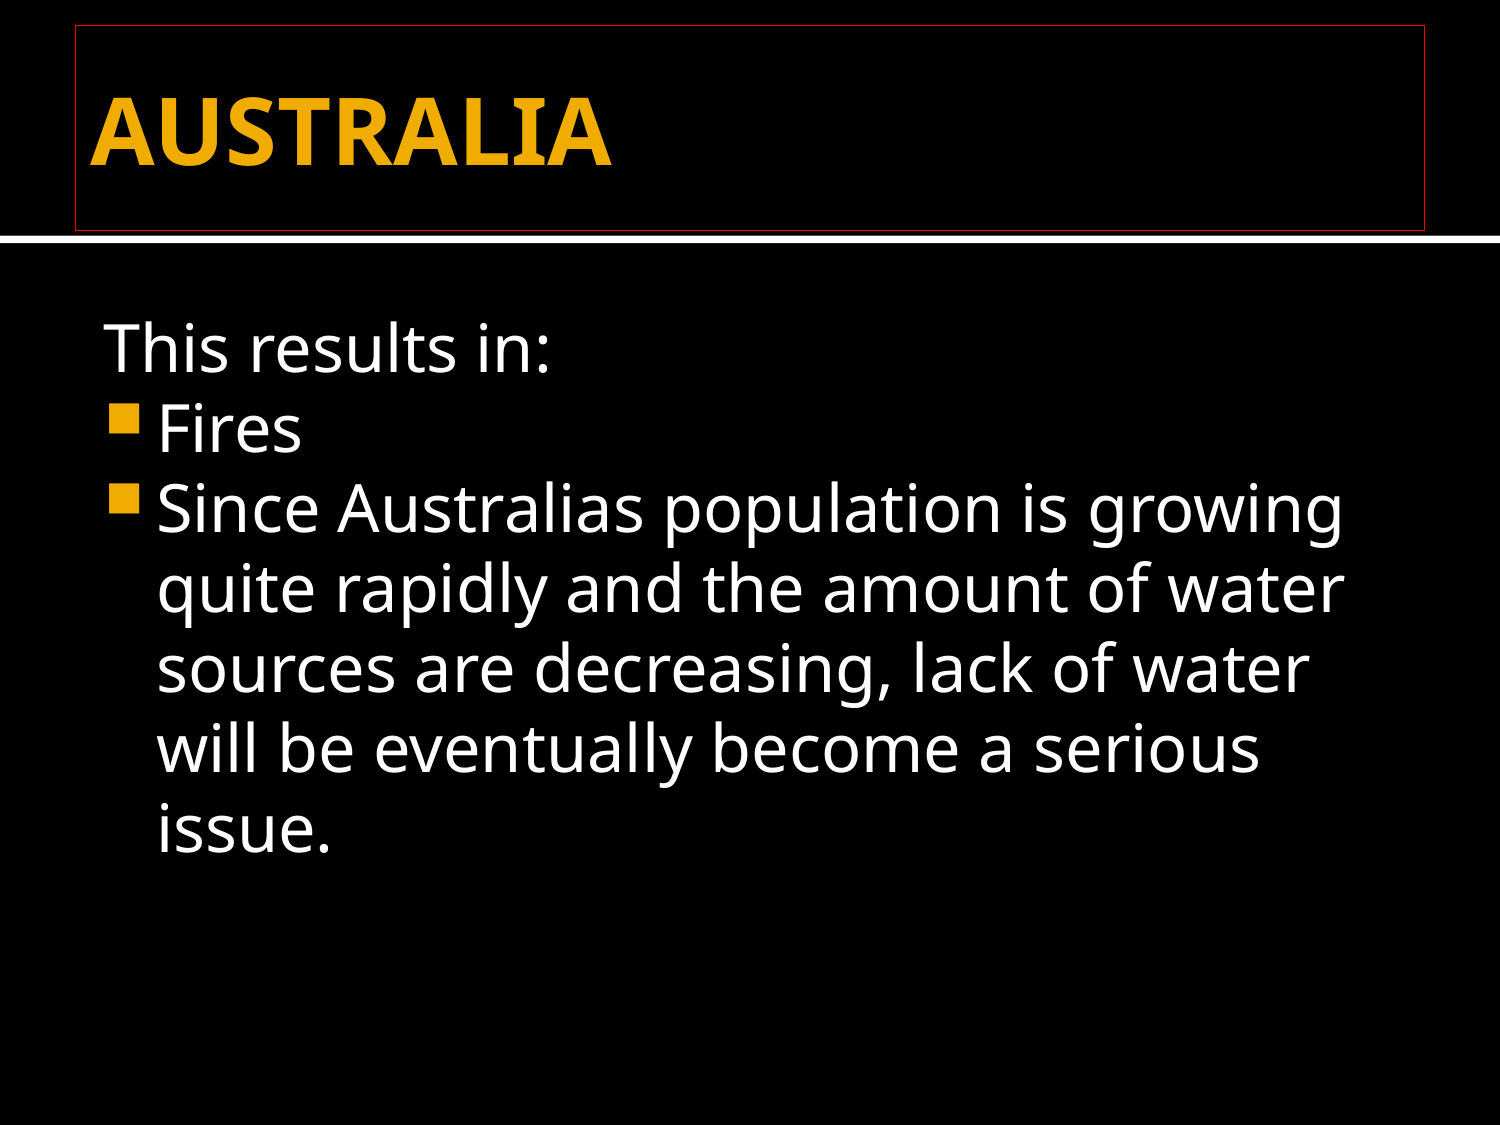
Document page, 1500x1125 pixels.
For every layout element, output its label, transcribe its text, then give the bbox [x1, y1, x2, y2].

list This results in: Fires Since Australias population is growing quite rapidly and the amount of water sources are decreasing, lack of water will be eventually become a serious issue. [75, 291, 1425, 1050]
title AUSTRALIA [75, 25, 1425, 231]
